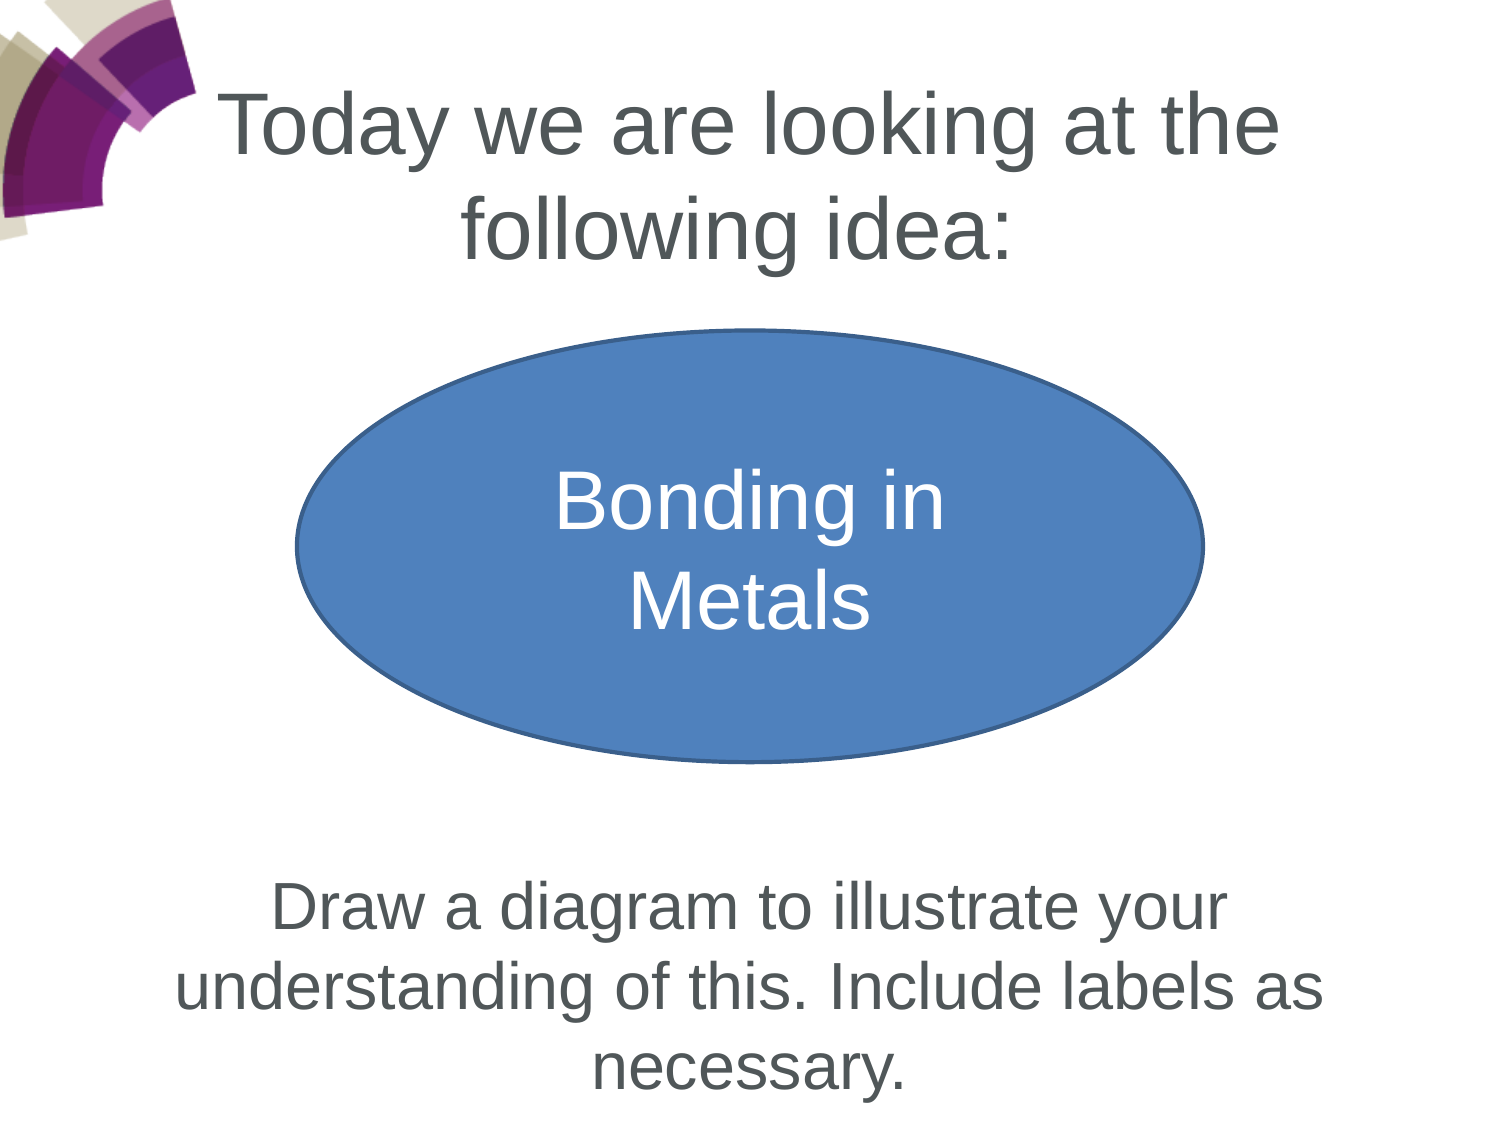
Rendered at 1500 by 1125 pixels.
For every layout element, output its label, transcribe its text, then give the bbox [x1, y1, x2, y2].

text_box Draw a diagram to illustrate your understanding of this. Include labels as necessary. [103, 855, 1397, 1014]
text_box Today we are looking at the following idea: [103, 59, 1397, 278]
text_box Bonding in Metals [294, 328, 1206, 765]
picture [0, 0, 1500, 1125]
